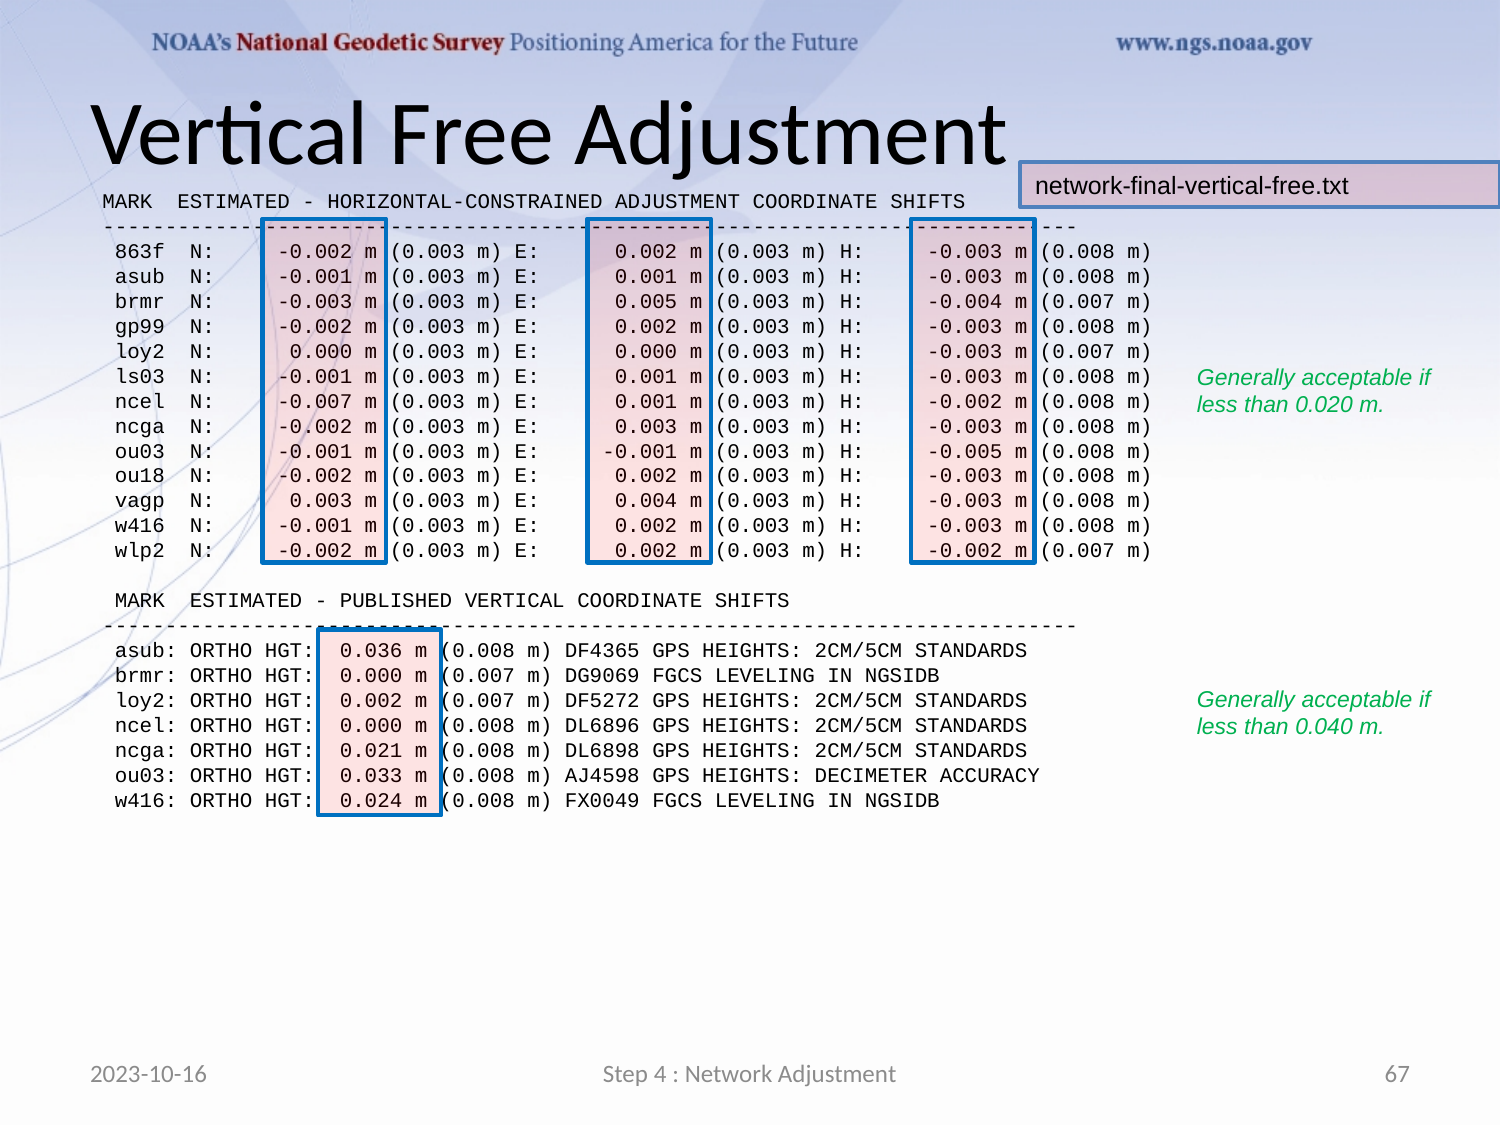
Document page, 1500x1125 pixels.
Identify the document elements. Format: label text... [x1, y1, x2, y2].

title Vertical Free Adjustment [74, 74, 1426, 181]
text_box [585, 217, 713, 565]
footer Step 4 : Network Adjustment [512, 1042, 988, 1103]
picture [0, 0, 1500, 1125]
text_box [260, 217, 388, 565]
text_box MARK ESTIMATED - HORIZONTAL-CONSTRAINED ADJUSTMENT COORDINATE SHIFTS ------------------------------------------------------------------------------ 863f N: -0.002 m (0.003 m) E: 0.002 m (0.003 m) H: -0.003 m (0.008 m) asub N: -0.001 m (0.003 m) E: 0.001 m (0.003 m) H: -0.003 m (0.008 m) brmr N: -0.003 m (0.003 m) E: 0.005 m (0.003 m) H: -0.004 m (0.007 m) gp99 N: -0.002 m (0.003 m) E: 0.002 m (0.003 m) H: -0.003 m (0.008 m) loy2 N: 0.000 m (0.003 m) E: 0.000 m (0.003 m) H: -0.003 m (0.007 m) ls03 N: -0.001 m (0.003 m) E: 0.001 m (0.003 m) H: -0.003 m (0.008 m) ncel N: -0.007 m (0.003 m) E: 0.001 m (0.003 m) H: -0.002 m (0.008 m) ncga N: -0.002 m (0.003 m) E: 0.003 m (0.003 m) H: -0.003 m (0.008 m) ou03 N: -0.001 m (0.003 m) E: -0.001 m (0.003 m) H: -0.005 m (0.008 m) ou18 N: -0.002 m (0.003 m) E: 0.002 m (0.003 m) H: -0.003 m (0.008 m) vagp N: 0.003 m (0.003 m) E: 0.004 m (0.003 m) H: -0.003 m (0.008 m) w416 N: -0.001 m (0.003 m) E: 0.002 m (0.003 m) H: -0.003 m (0.008 m) wlp2 N: -0.002 m (0.003 m) E: 0.002 m (0.003 m) H: -0.002 m (0.007 m) MARK ESTIMATED - PUBLISHED VERTICAL COORDINATE SHIFTS ------------------------------------------------------------------------------ asub: ORTHO HGT: 0.036 m (0.008 m) DF4365 GPS HEIGHTS: 2CM/5CM STANDARDS brmr: ORTHO HGT: 0.000 m (0.007 m) DG9069 FGCS LEVELING IN NGSIDB loy2: ORTHO HGT: 0.002 m (0.007 m) DF5272 GPS HEIGHTS: 2CM/5CM STANDARDS ncel: ORTHO HGT: 0.000 m (0.008 m) DL6896 GPS HEIGHTS: 2CM/5CM STANDARDS ncga: ORTHO HGT: 0.021 m (0.008 m) DL6898 GPS HEIGHTS: 2CM/5CM STANDARDS ou03: ORTHO HGT: 0.033 m (0.008 m) AJ4598 GPS HEIGHTS: DECIMETER ACCURACY w416: ORTHO HGT: 0.024 m (0.008 m) FX0049 FGCS LEVELING IN NGSIDB [75, 179, 1375, 820]
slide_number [75, 1042, 425, 1103]
text_box [909, 217, 1037, 565]
text_box [316, 627, 443, 817]
text_box Generally acceptable if less than 0.040 m. [1182, 677, 1476, 747]
slide_number 67 [1074, 1042, 1425, 1103]
text_box Generally acceptable if less than 0.020 m. [1182, 355, 1476, 425]
text_box network-final-vertical-free.txt [1020, 162, 1500, 208]
